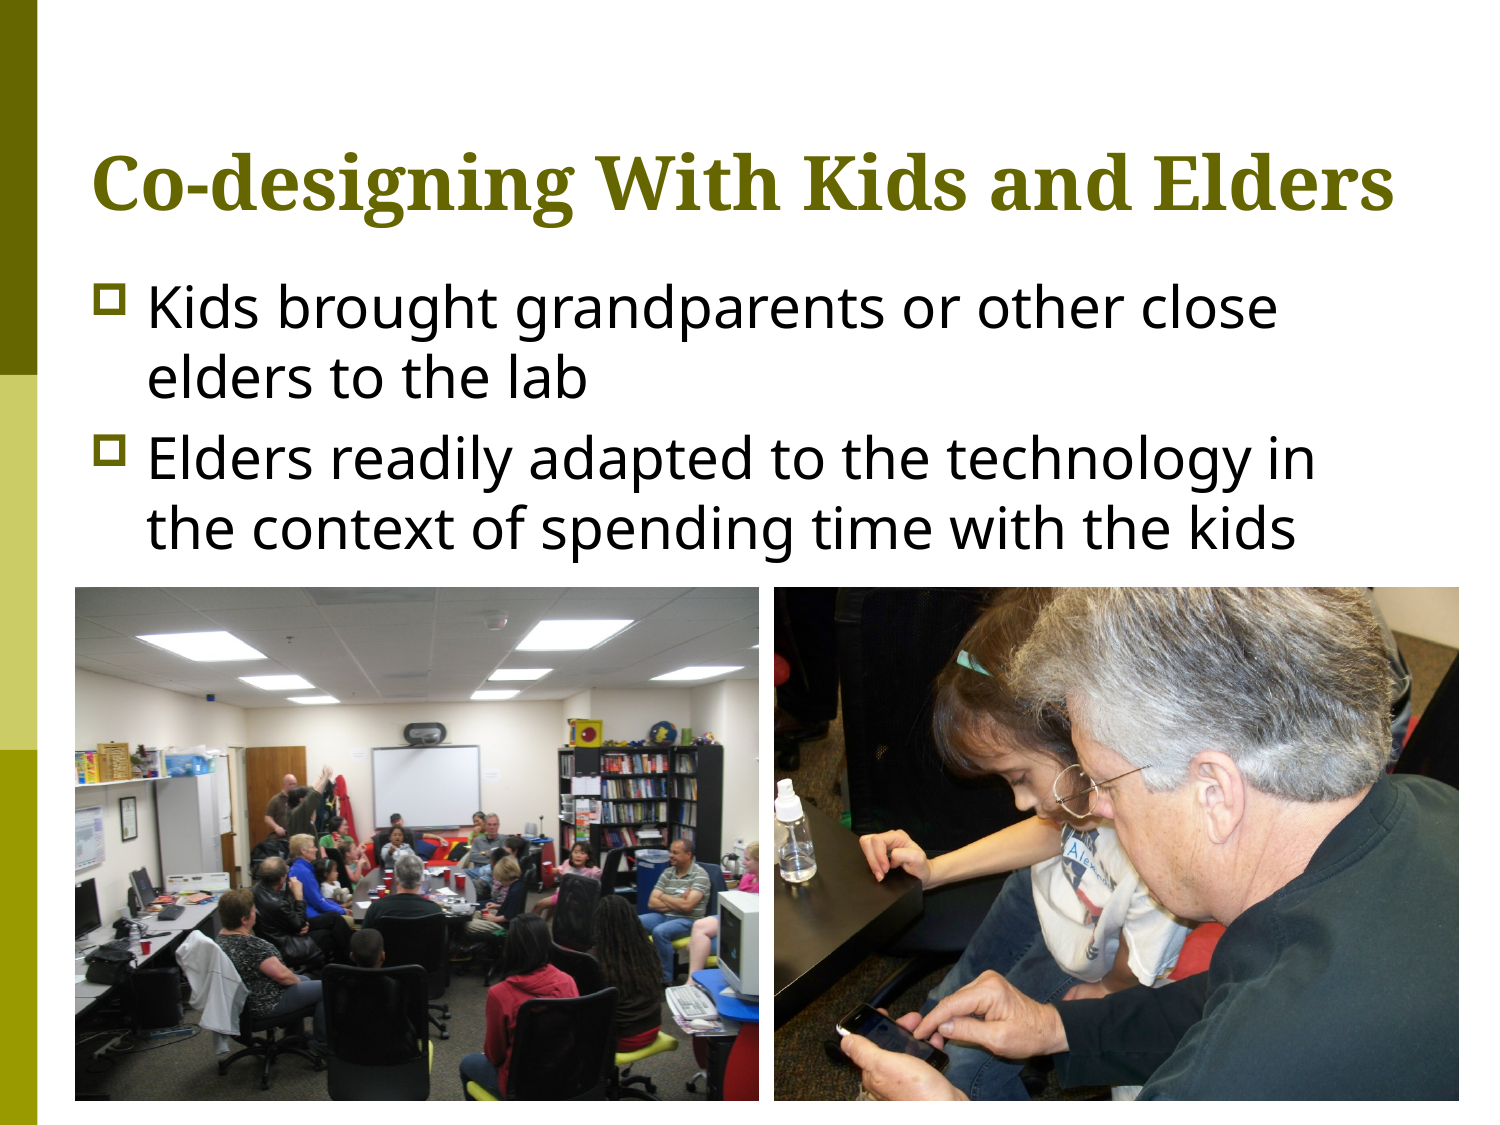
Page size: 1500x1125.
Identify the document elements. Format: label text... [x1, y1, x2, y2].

title Co-designing With Kids and Elders [74, 45, 1426, 233]
list Kids brought grandparents or other close elders to the lab Elders readily adapted to the technology in the context of spending time with the kids [74, 262, 1426, 651]
picture [74, 587, 760, 1101]
picture [774, 587, 1460, 1101]
